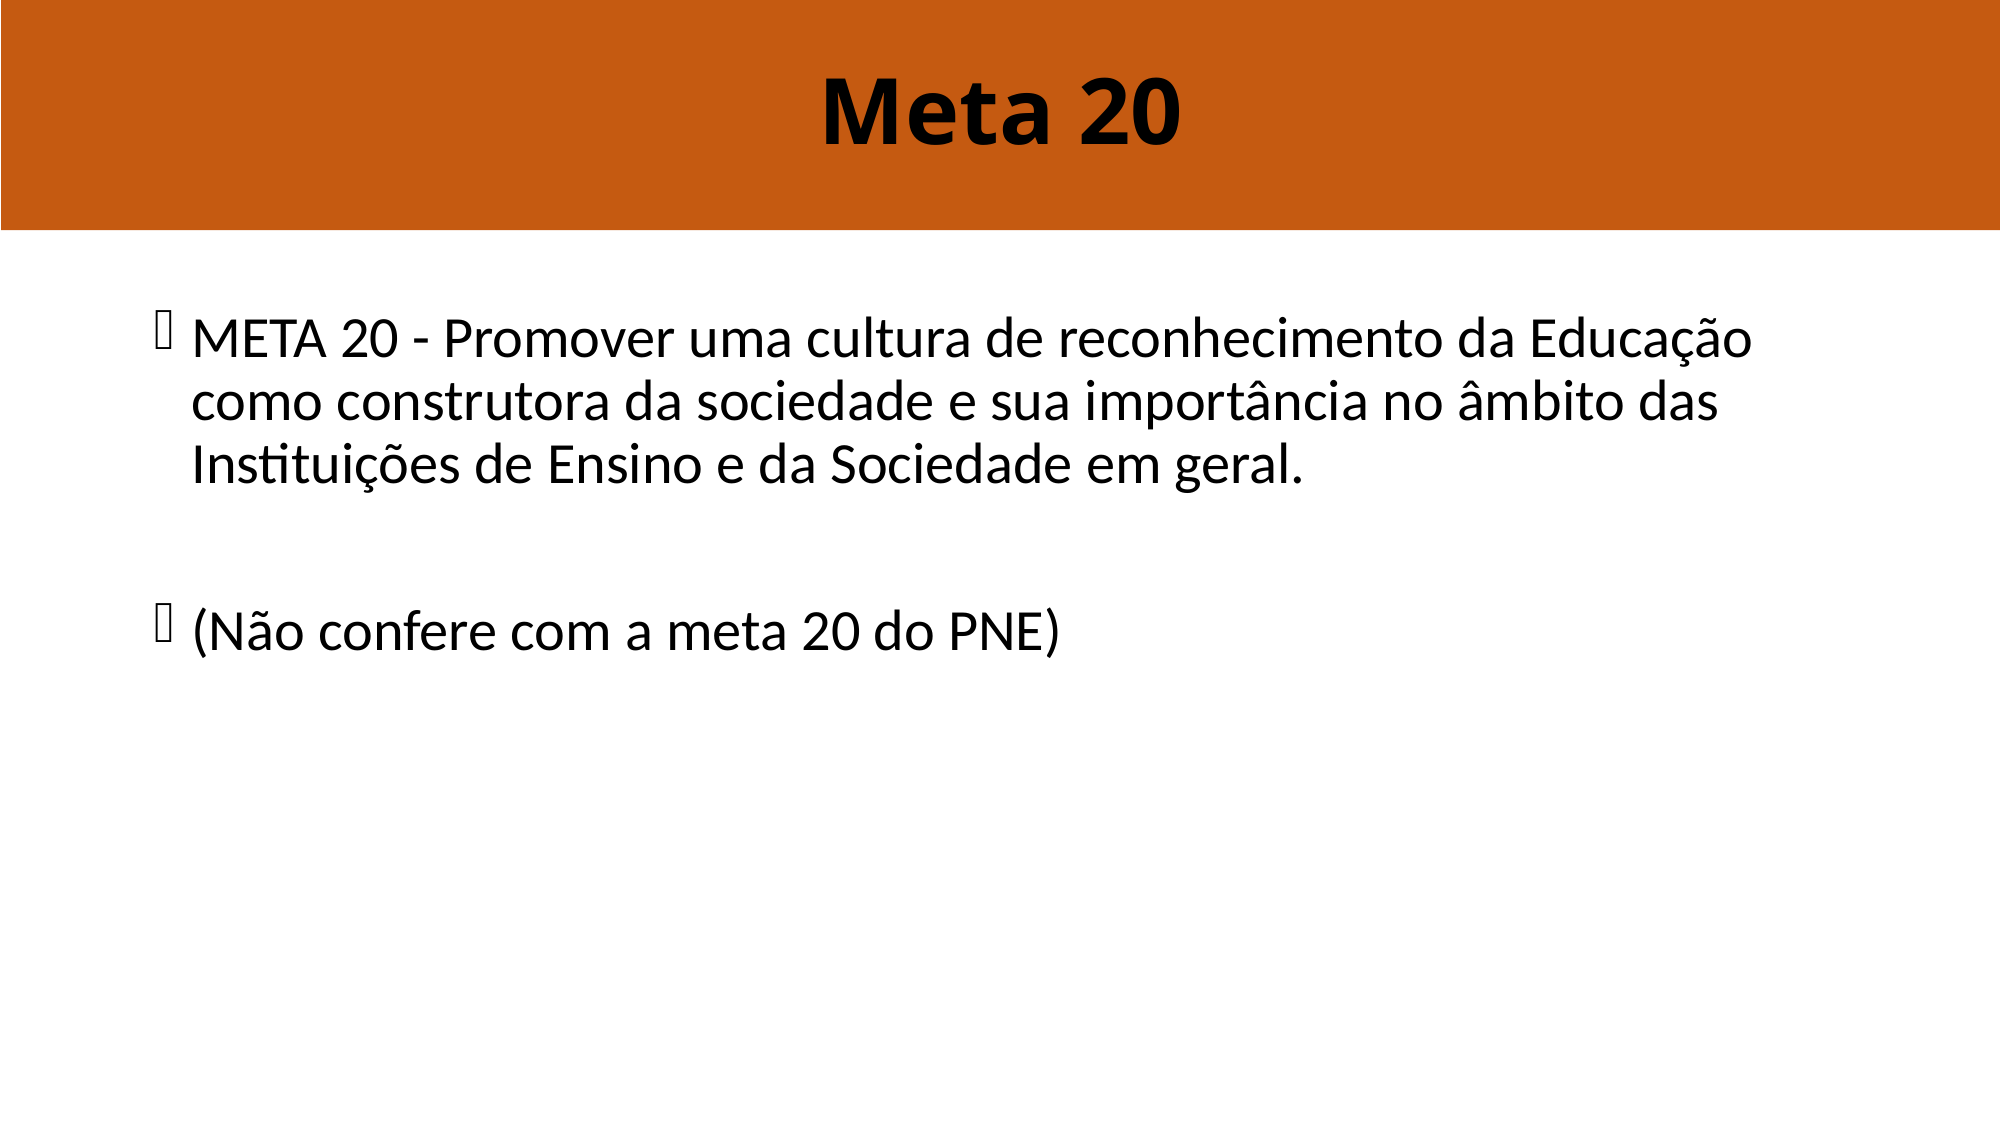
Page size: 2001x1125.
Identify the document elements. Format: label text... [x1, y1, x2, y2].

list META 20 - Promover uma cultura de reconhecimento da Educação como construtora da sociedade e sua importância no âmbito das Instituições de Ensino e da Sociedade em geral. (Não confere com a meta 20 do PNE) [138, 299, 1864, 1014]
title Meta 20 [1, 0, 2000, 231]
